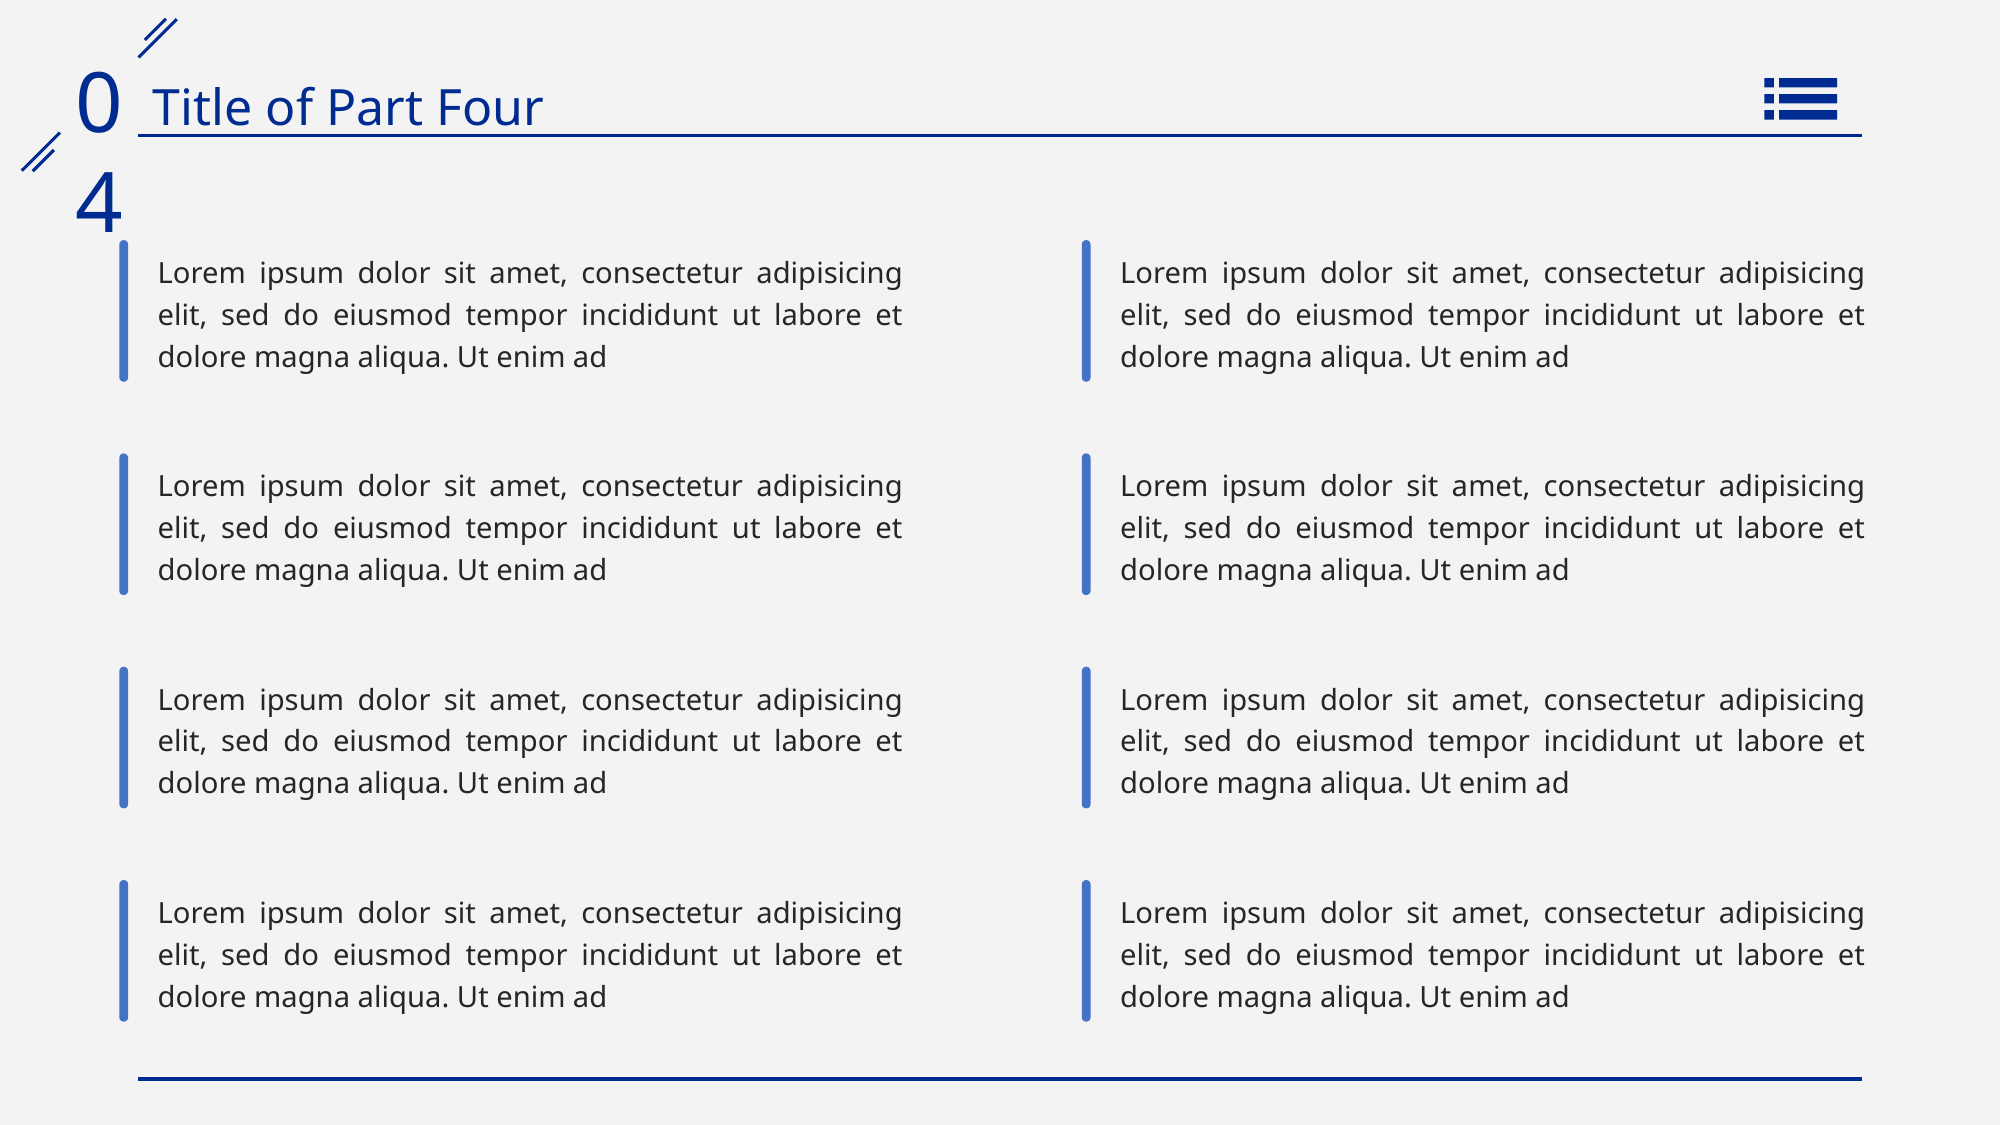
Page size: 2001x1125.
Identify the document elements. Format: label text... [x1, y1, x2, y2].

text_box [1080, 878, 1092, 1023]
text_box Lorem ipsum dolor sit amet, consectetur adipisicing elit, sed do eiusmod tempor incididunt ut labore et dolore magna aliqua. Ut enim ad [142, 239, 919, 381]
text_box [118, 878, 130, 1023]
text_box [1080, 665, 1092, 810]
text_box [1080, 452, 1092, 597]
text_box Lorem ipsum dolor sit amet, consectetur adipisicing elit, sed do eiusmod tempor incididunt ut labore et dolore magna aliqua. Ut enim ad [142, 879, 919, 1021]
text_box [118, 665, 130, 810]
text_box Lorem ipsum dolor sit amet, consectetur adipisicing elit, sed do eiusmod tempor incididunt ut labore et dolore magna aliqua. Ut enim ad [142, 453, 919, 594]
text_box Lorem ipsum dolor sit amet, consectetur adipisicing elit, sed do eiusmod tempor incididunt ut labore et dolore magna aliqua. Ut enim ad [1105, 666, 1881, 807]
text_box [118, 452, 130, 597]
text_box Lorem ipsum dolor sit amet, consectetur adipisicing elit, sed do eiusmod tempor incididunt ut labore et dolore magna aliqua. Ut enim ad [1105, 453, 1881, 594]
text_box Lorem ipsum dolor sit amet, consectetur adipisicing elit, sed do eiusmod tempor incididunt ut labore et dolore magna aliqua. Ut enim ad [142, 666, 919, 807]
text_box Lorem ipsum dolor sit amet, consectetur adipisicing elit, sed do eiusmod tempor incididunt ut labore et dolore magna aliqua. Ut enim ad [1105, 239, 1881, 381]
text_box [1080, 238, 1092, 383]
text_box Lorem ipsum dolor sit amet, consectetur adipisicing elit, sed do eiusmod tempor incididunt ut labore et dolore magna aliqua. Ut enim ad [1105, 879, 1881, 1021]
text_box [118, 238, 130, 383]
